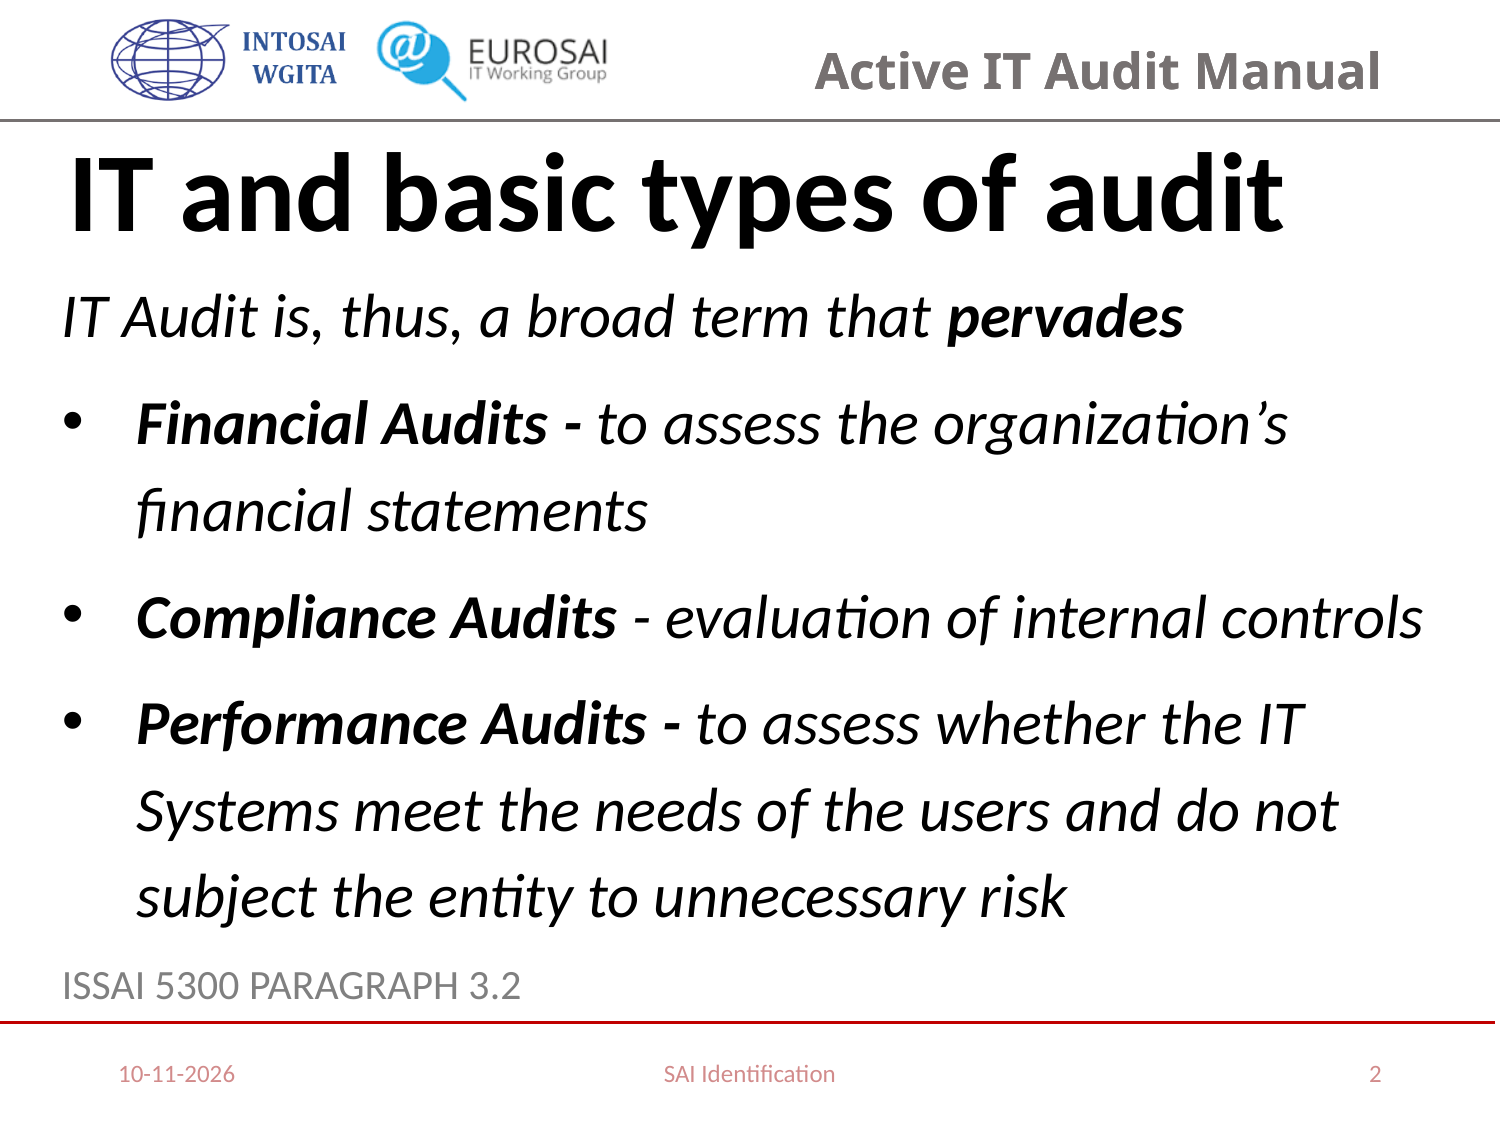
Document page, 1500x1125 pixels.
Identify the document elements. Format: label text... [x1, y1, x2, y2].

text_box IT and basic types of audit [53, 111, 1302, 262]
picture [103, 13, 363, 106]
slide_number 2 [1059, 1042, 1397, 1103]
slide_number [103, 1042, 441, 1103]
footer SAI Identification [496, 1042, 1004, 1103]
picture [375, 18, 619, 105]
text_box IT Audit is, thus, a broad term that pervades Financial Audits - to assess the organization’s financial statements Compliance Audits - evaluation of internal controls Performance Audits - to assess whether the IT Systems meet the needs of the users and do not subject the entity to unnecessary risk ISSAI 5300 paragraph 3.2 [47, 256, 1453, 1016]
